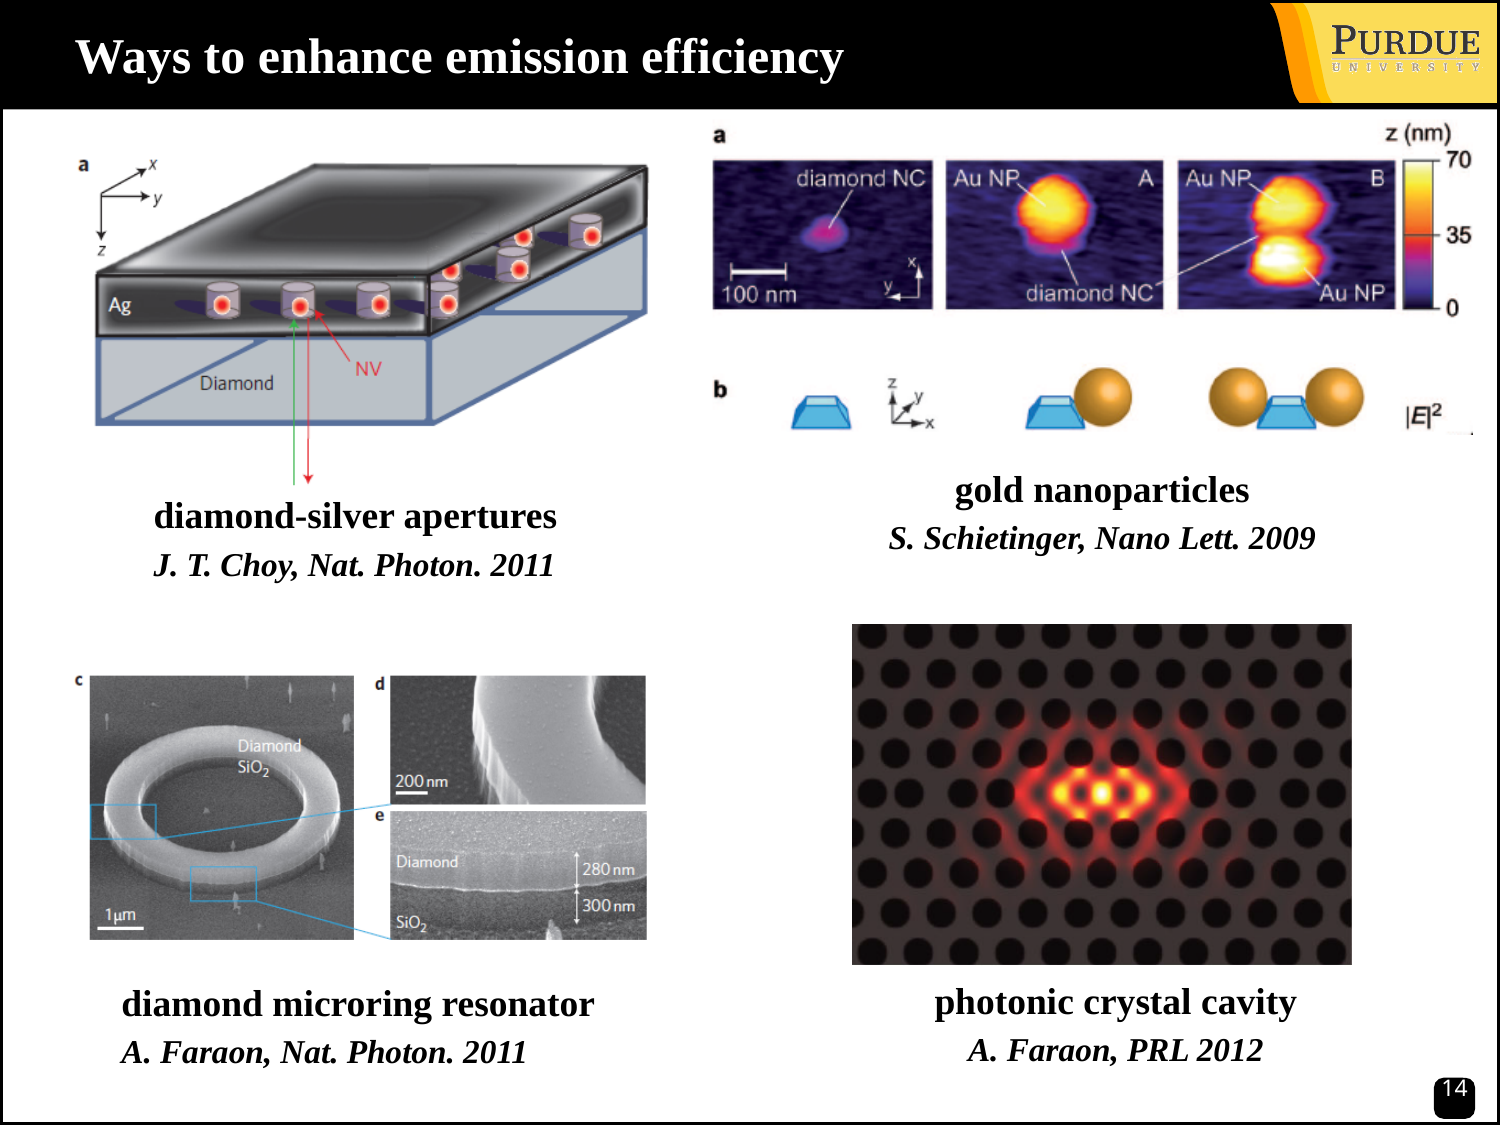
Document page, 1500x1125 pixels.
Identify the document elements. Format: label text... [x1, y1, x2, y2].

title Ways to enhance emission efficiency [5, 19, 1338, 88]
text_box gold nanoparticles S. Schietinger, Nano Lett. 2009 [873, 457, 1332, 617]
picture [69, 129, 671, 493]
text_box photonic crystal cavity A. Faraon, PRL 2012 [919, 974, 1313, 1125]
text_box diamond microring resonator A. Faraon, Nat. Photon. 2011 [106, 971, 611, 1125]
picture [69, 668, 671, 951]
picture [1338, 20, 1489, 75]
picture [851, 624, 1352, 966]
text_box diamond-silver apertures J. T. Choy, Nat. Photon. 2011 [138, 502, 573, 591]
picture [699, 112, 1474, 435]
